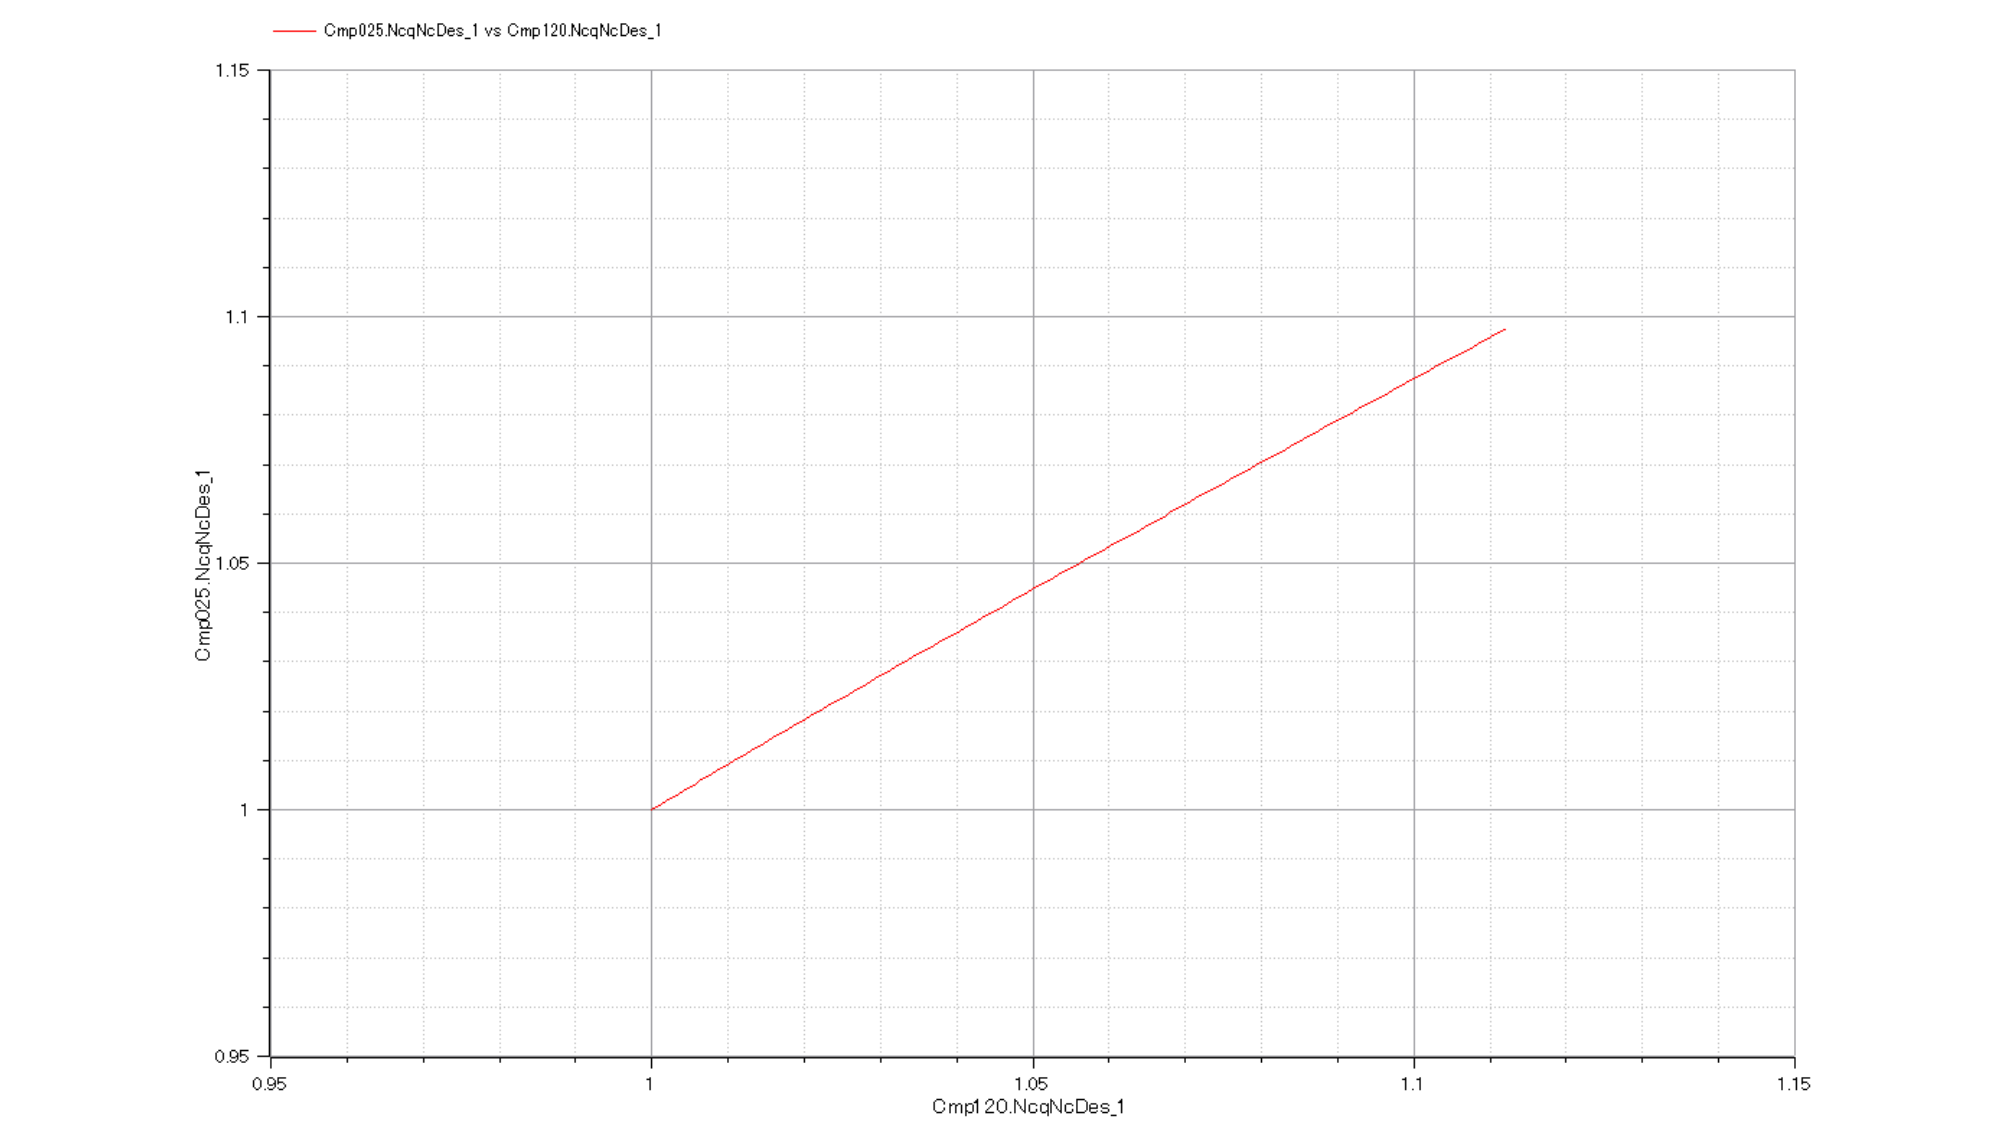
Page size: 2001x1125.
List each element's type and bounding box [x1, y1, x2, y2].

picture [181, 0, 1819, 1125]
